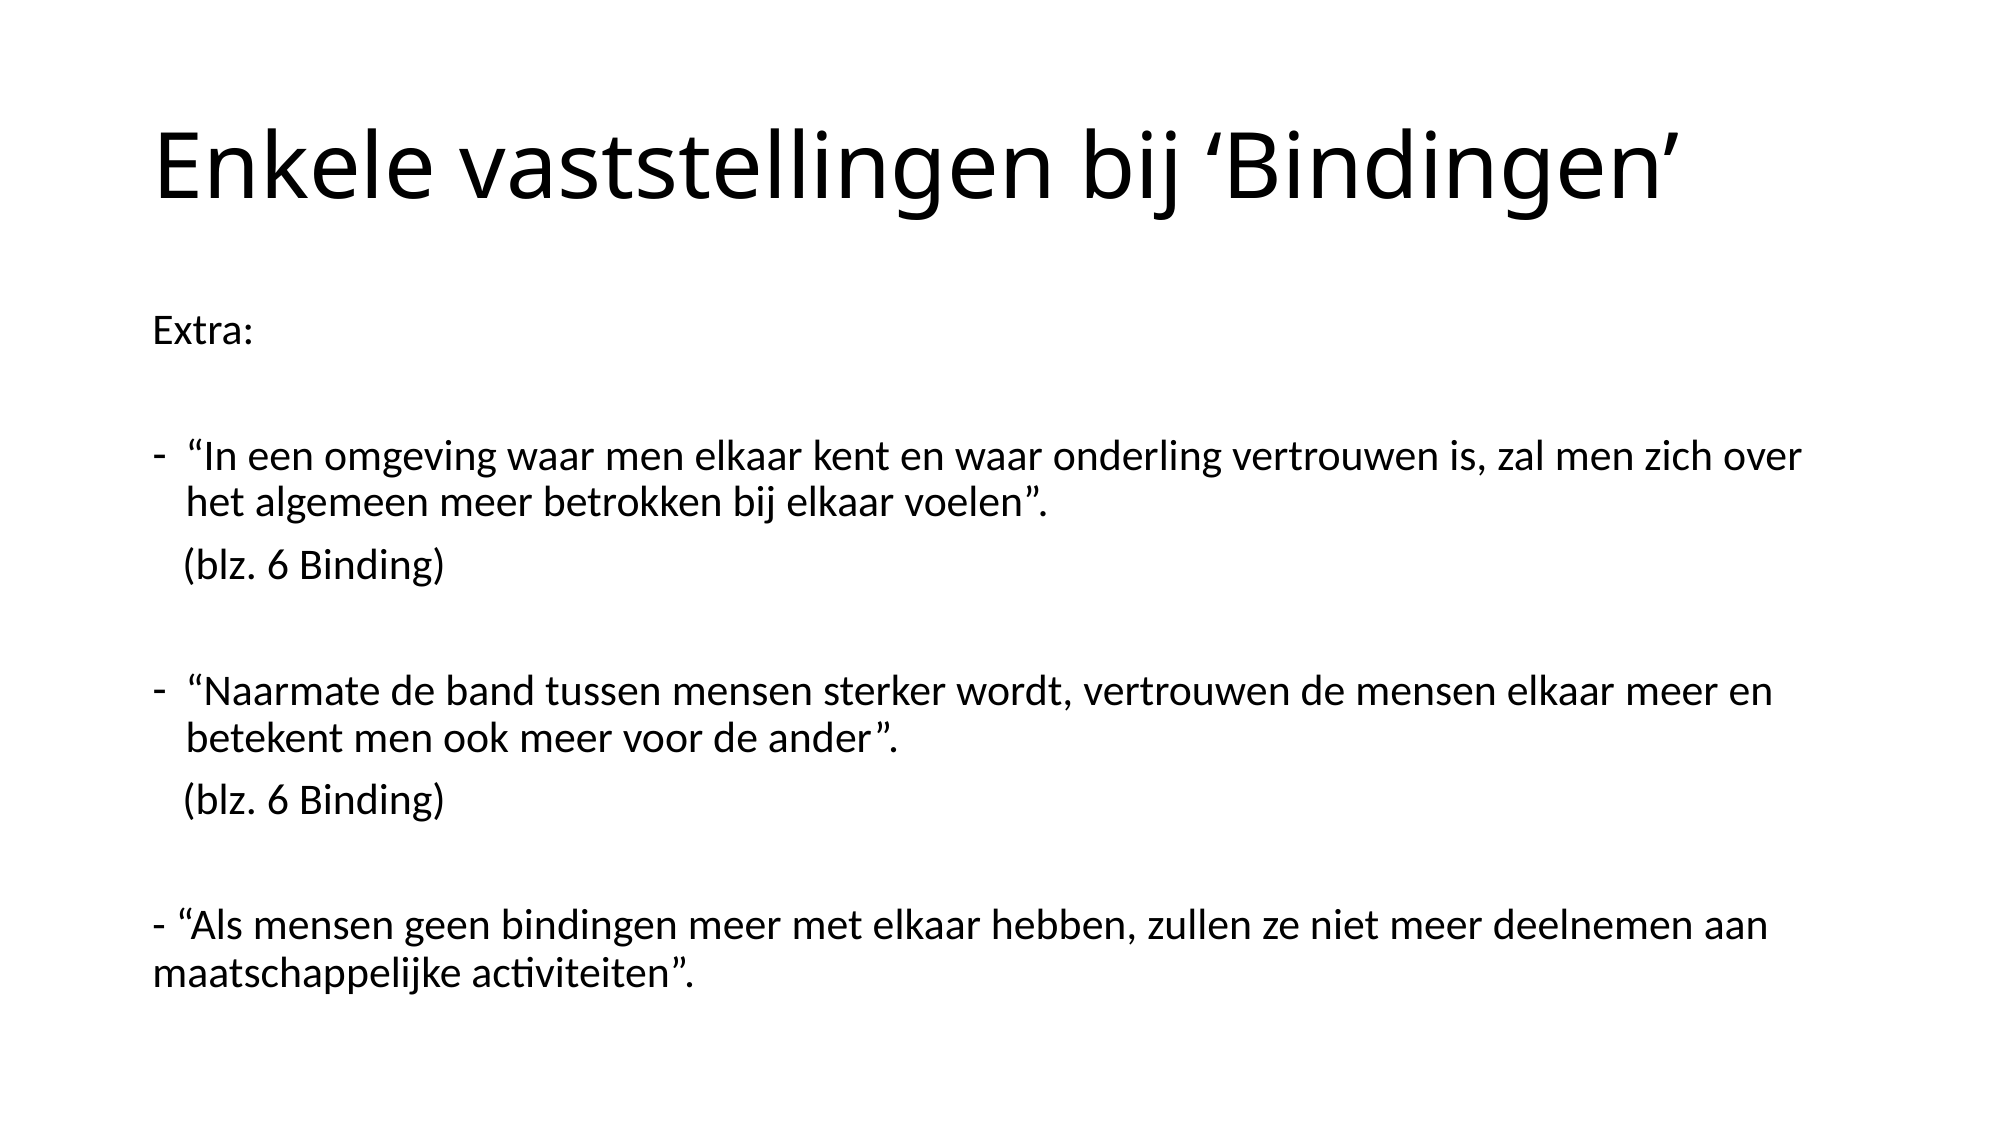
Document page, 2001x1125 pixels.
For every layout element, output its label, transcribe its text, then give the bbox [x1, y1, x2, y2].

list Extra: “In een omgeving waar men elkaar kent en waar onderling vertrouwen is, zal men zich over het algemeen meer betrokken bij elkaar voelen”. (blz. 6 Binding) “Naarmate de band tussen mensen sterker wordt, vertrouwen de mensen elkaar meer en betekent men ook meer voor de ander”. (blz. 6 Binding) - “Als mensen geen bindingen meer met elkaar hebben, zullen ze niet meer deelnemen aan maatschappelijke activiteiten”. [137, 299, 1863, 1014]
title Enkele vaststellingen bij ‘Bindingen’ [137, 59, 1863, 278]
